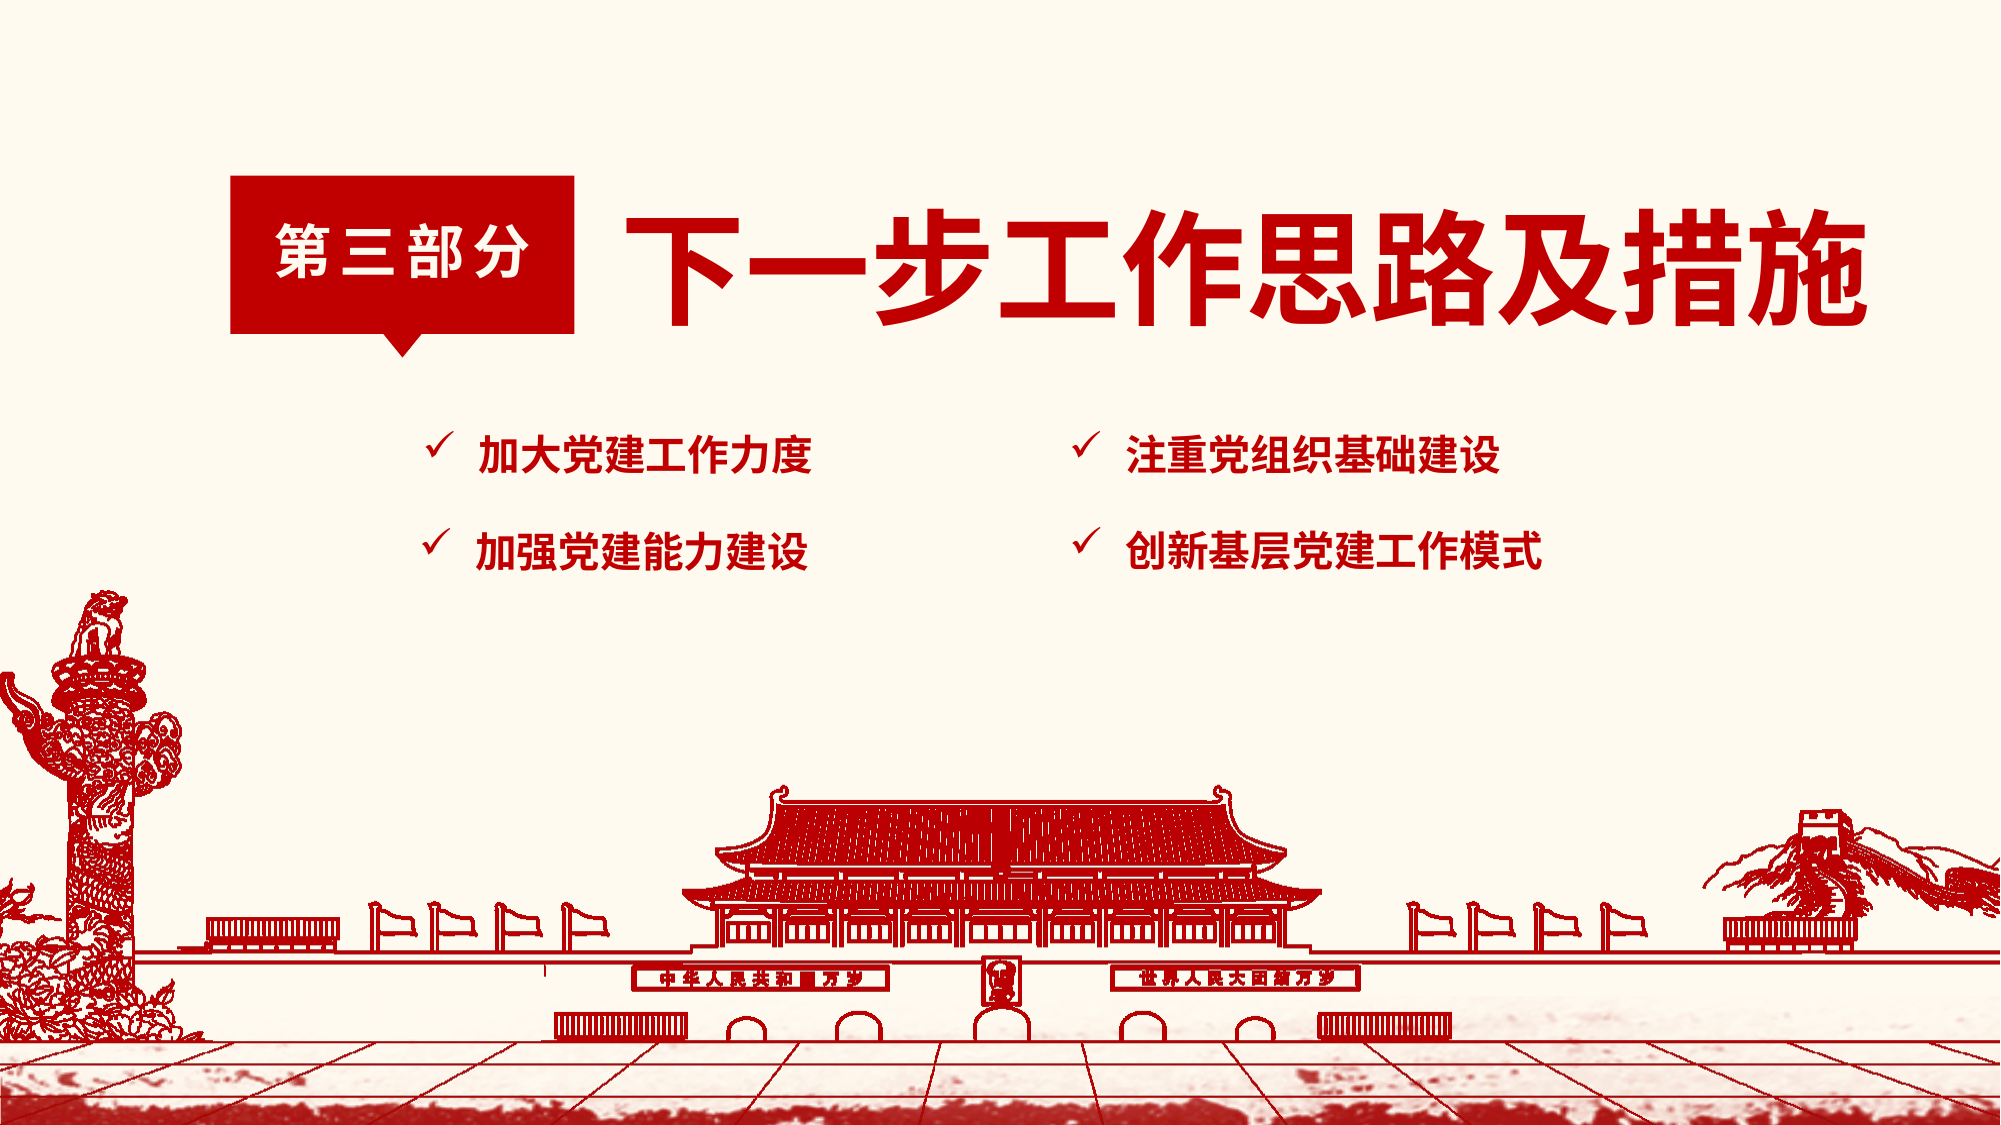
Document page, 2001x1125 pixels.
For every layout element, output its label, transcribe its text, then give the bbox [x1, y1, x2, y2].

text_box 加大党建工作力度 [407, 420, 828, 486]
text_box 下一步工作思路及措施 [605, 183, 934, 349]
text_box 注重党组织基础建设 [1066, 421, 1516, 487]
text_box 下一步工作思路及措施 [1066, 183, 1885, 349]
text_box 创新基层党建工作模式 [1066, 517, 1558, 583]
text_box 加强党建能力建设 [404, 518, 825, 584]
picture [0, 62, 2000, 1125]
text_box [230, 175, 575, 358]
